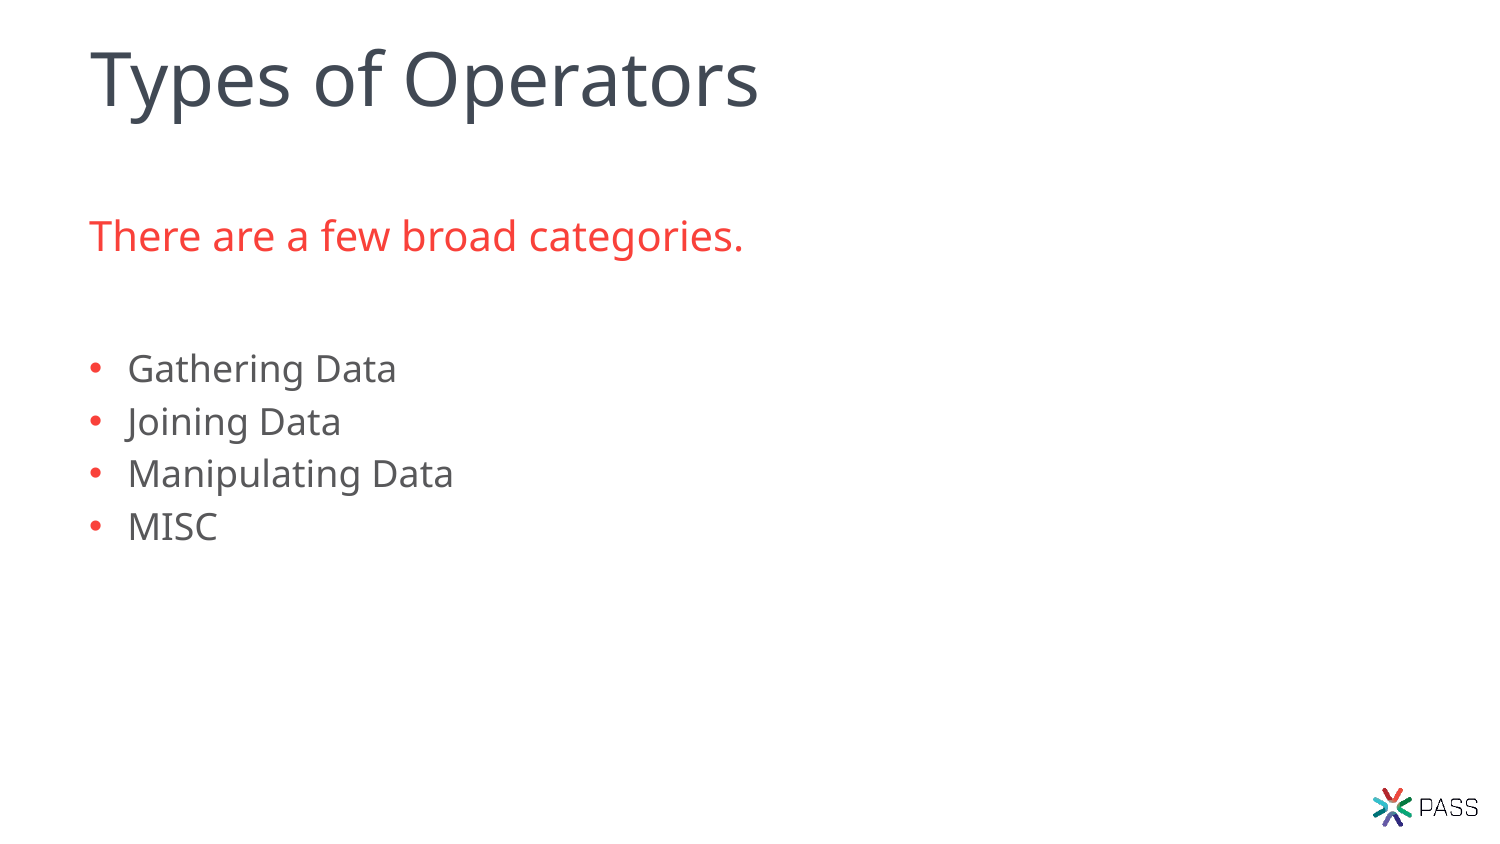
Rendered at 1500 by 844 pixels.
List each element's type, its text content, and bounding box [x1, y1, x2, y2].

list There are a few broad categories. [74, 202, 1427, 273]
list Gathering Data Joining Data Manipulating Data MISC [74, 337, 1427, 745]
picture [1371, 785, 1479, 829]
title Types of Operators [75, 41, 1425, 142]
